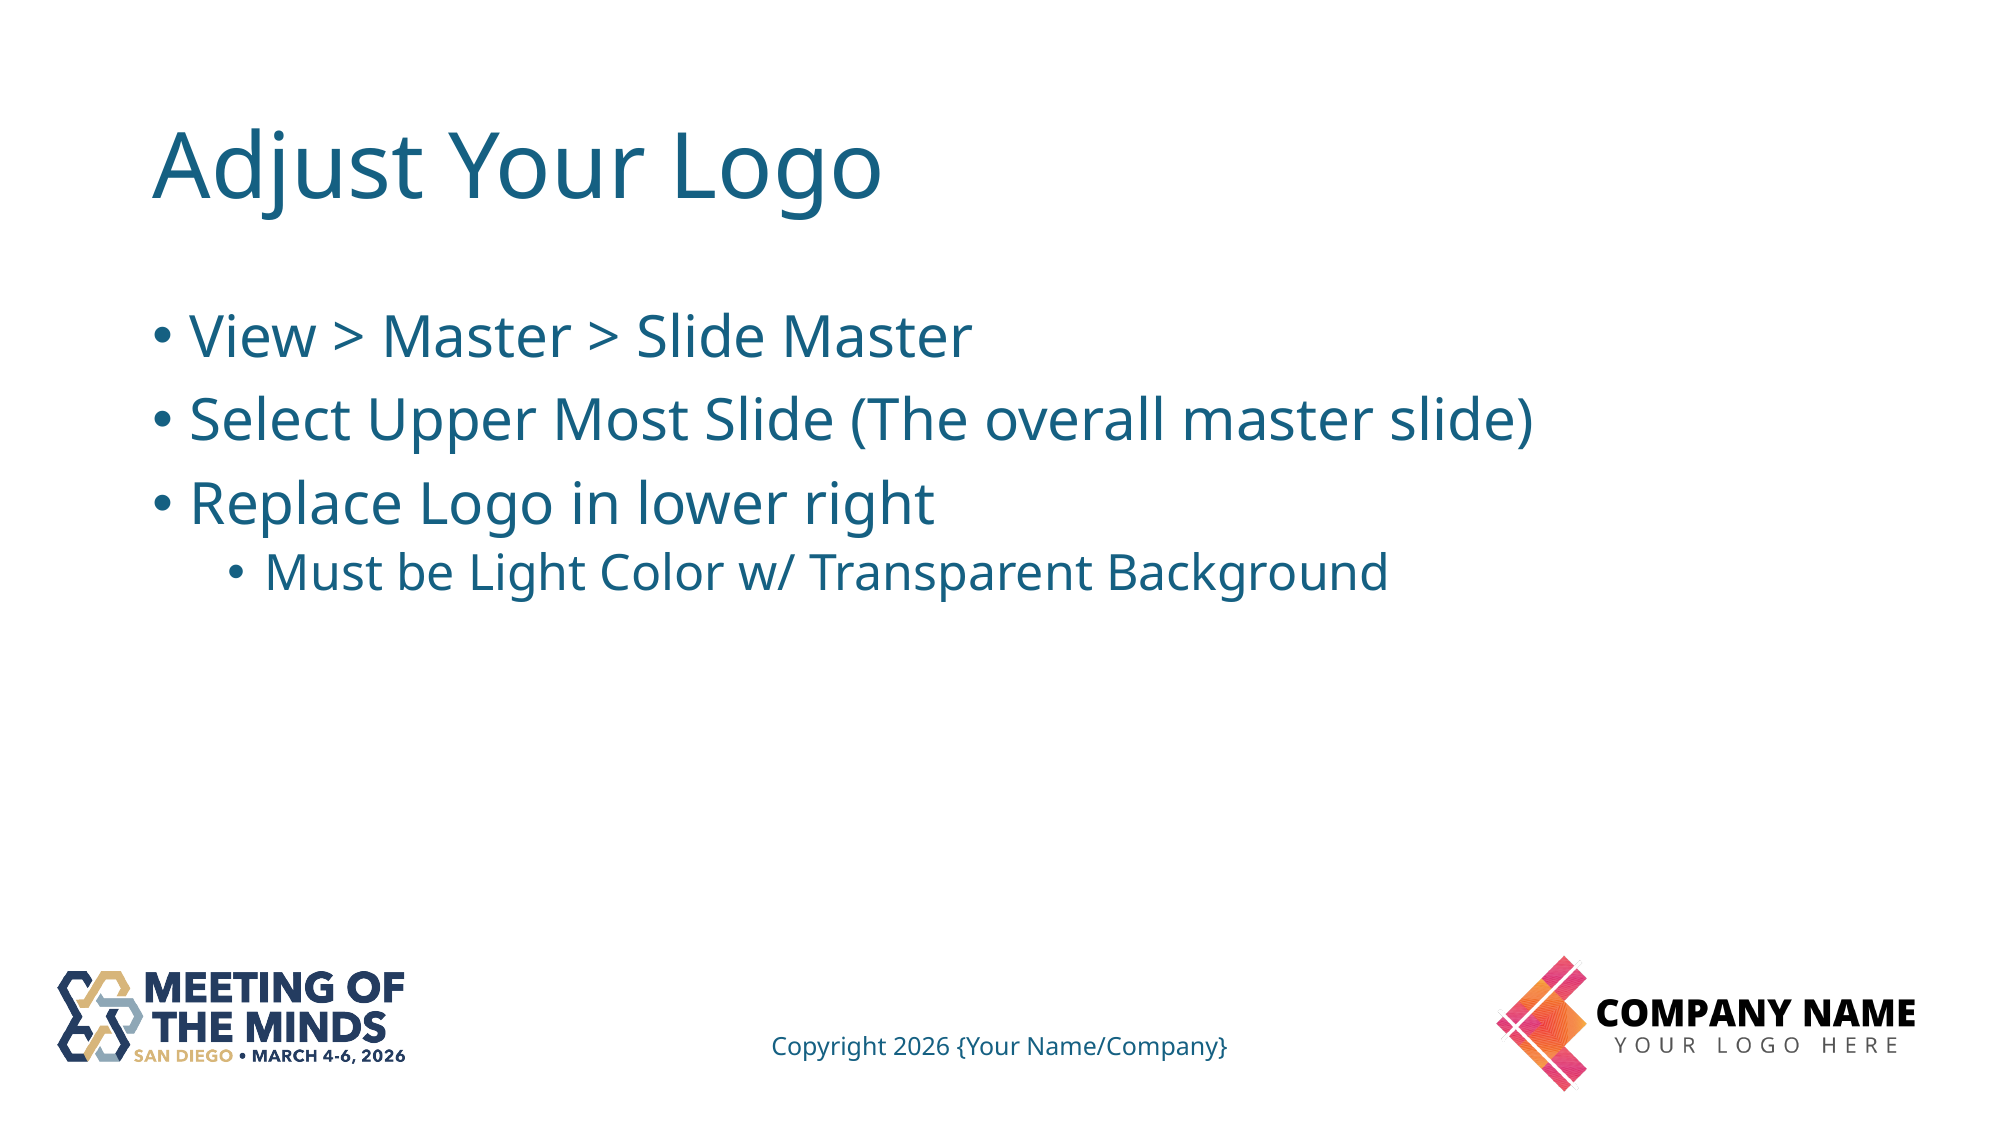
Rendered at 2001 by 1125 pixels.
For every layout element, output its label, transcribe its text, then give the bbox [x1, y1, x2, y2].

title Adjust Your Logo [137, 59, 1863, 278]
picture [1493, 952, 1921, 1095]
list View > Master > Slide Master Select Upper Most Slide (The overall master slide) Replace Logo in lower right Must be Light Color w/ Transparent Background [137, 299, 1863, 927]
picture [57, 971, 405, 1064]
footer Copyright 2026 {Your Name/Company} [662, 1015, 1338, 1076]
